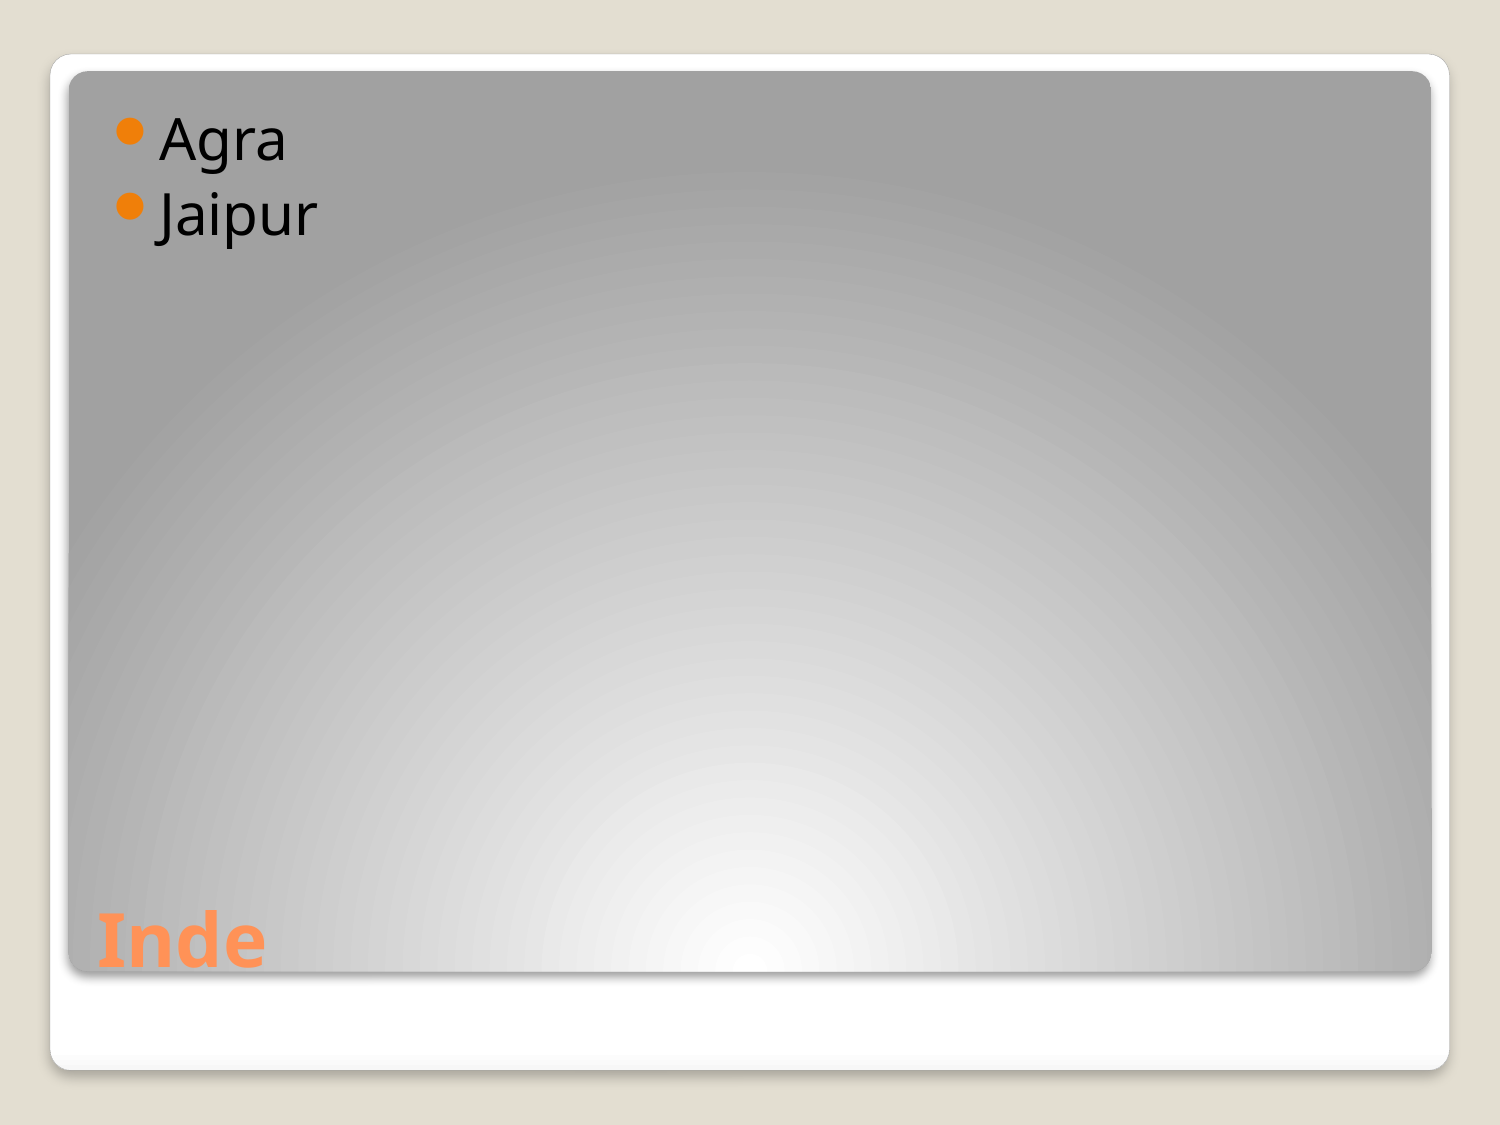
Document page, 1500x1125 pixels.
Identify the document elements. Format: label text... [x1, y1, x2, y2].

list Agra Jaipur [82, 86, 1425, 774]
title Inde [82, 817, 1425, 990]
